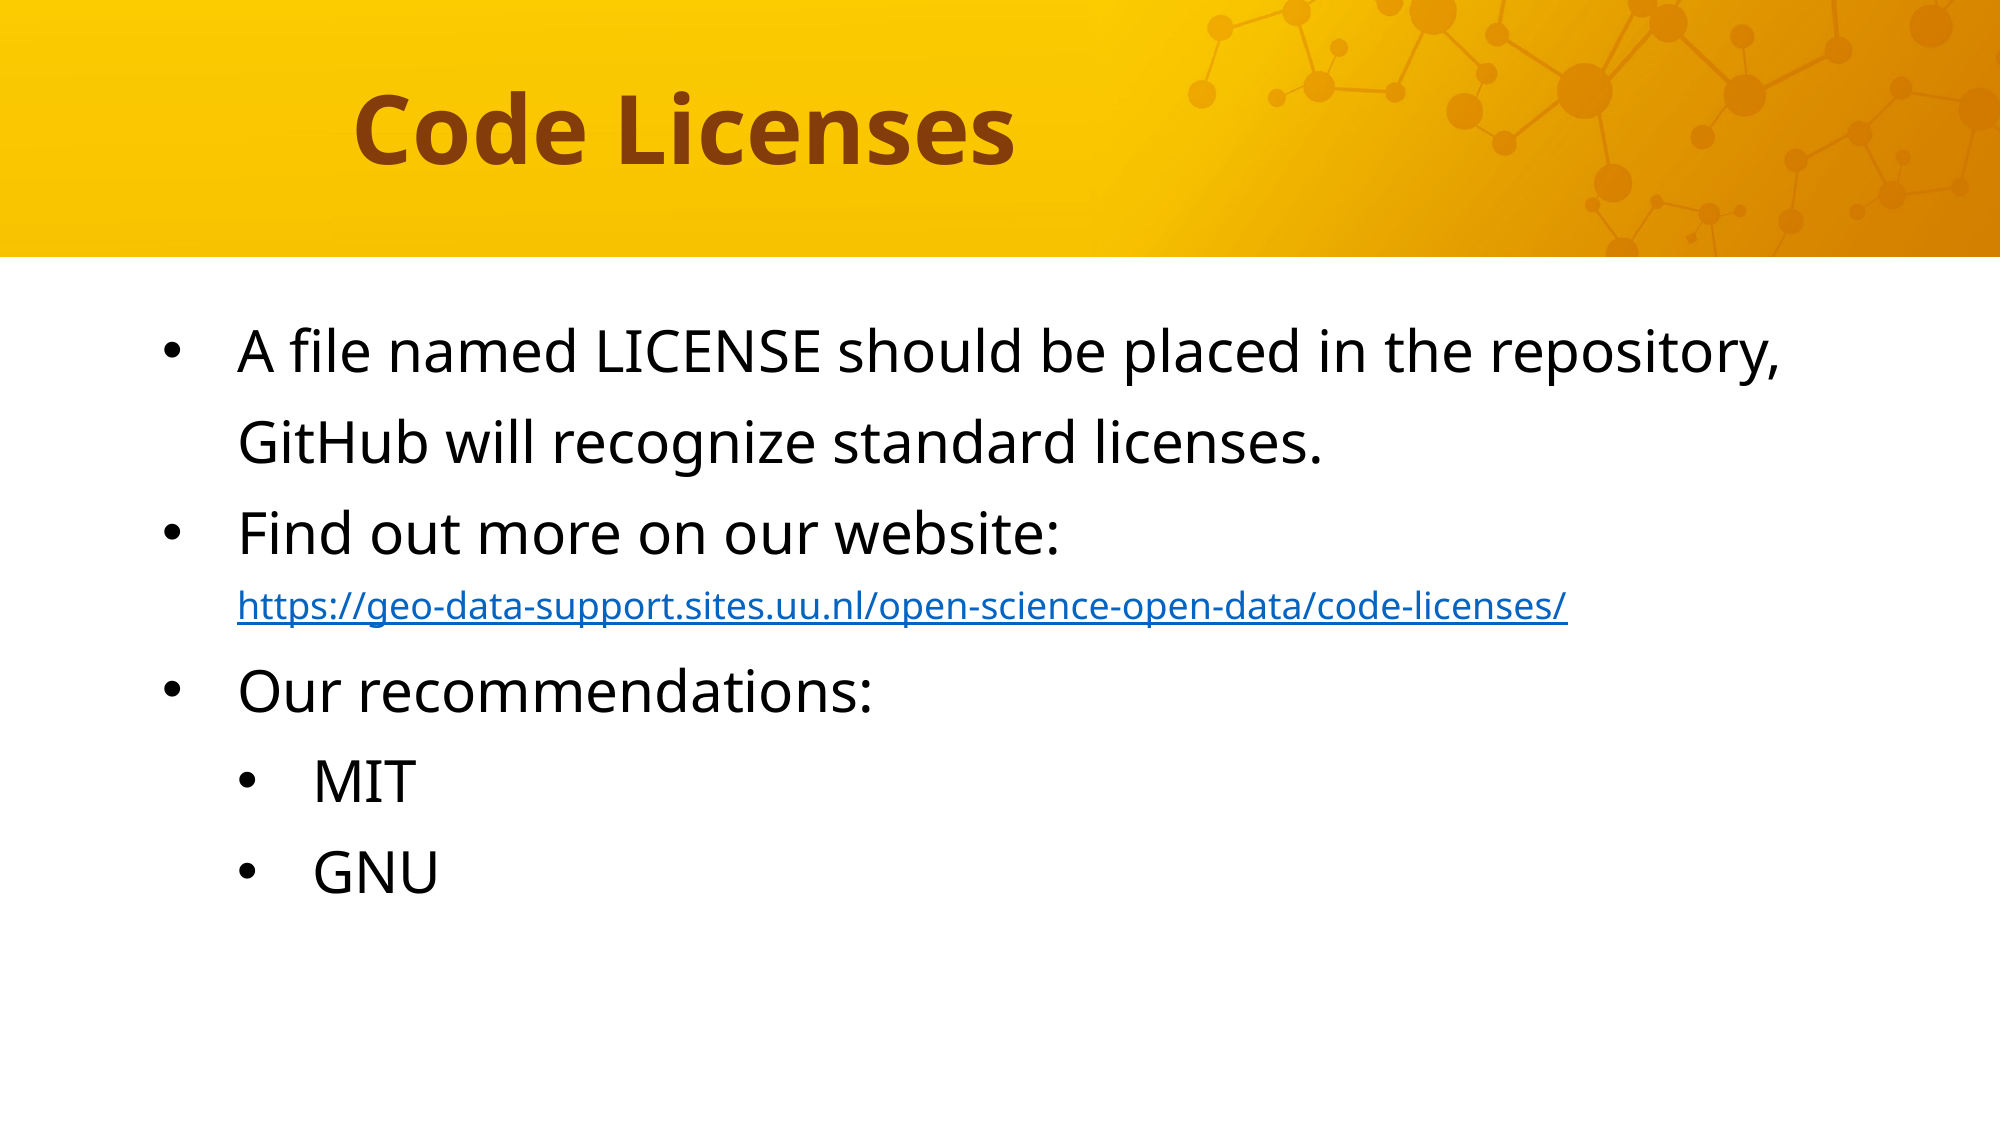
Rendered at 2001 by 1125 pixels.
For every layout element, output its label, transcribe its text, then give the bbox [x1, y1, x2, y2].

text_box A file named LICENSE should be placed in the repository, GitHub will recognize standard licenses. Find out more on our website: https://geo-data-support.sites.uu.nl/open-science-open-data/code-licenses/ Our recommendations: MIT GNU [72, 286, 1874, 1125]
picture [0, 0, 2000, 257]
